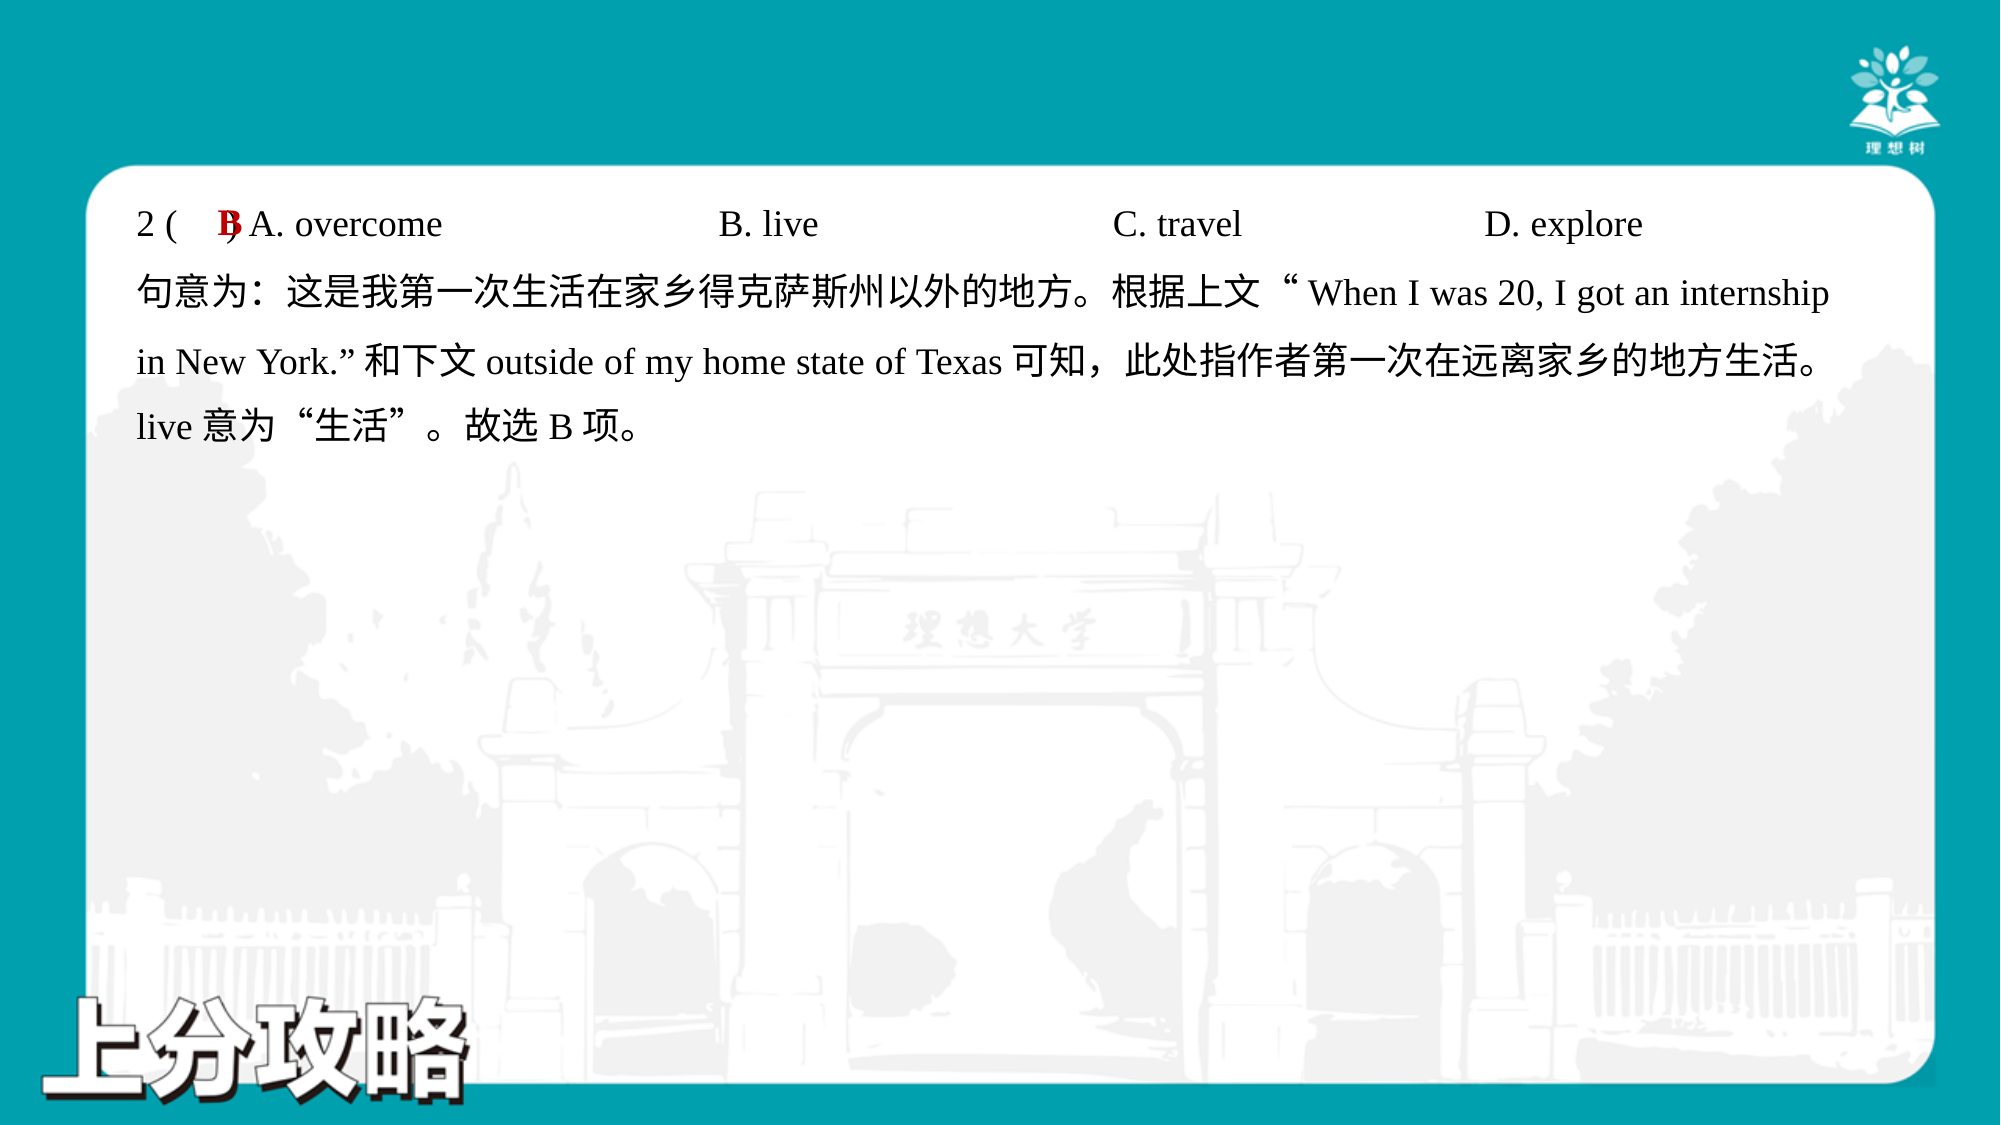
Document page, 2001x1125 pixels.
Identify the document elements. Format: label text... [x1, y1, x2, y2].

text_box 2 ( ) A. overcome B. live C. travel D. explore [136, 176, 1865, 237]
text_box 句意为：这是我第一次生活在家乡得克萨斯州以外的地方。根据上文“When I was 20, I got an internship in New York.”和下文outside of my home state of Texas可知，此处指作者第一次在远离家乡的地方生活。 live意为“生活”。故选B项。 [136, 244, 1865, 441]
picture [0, 0, 2000, 1125]
text_box B [204, 176, 257, 236]
